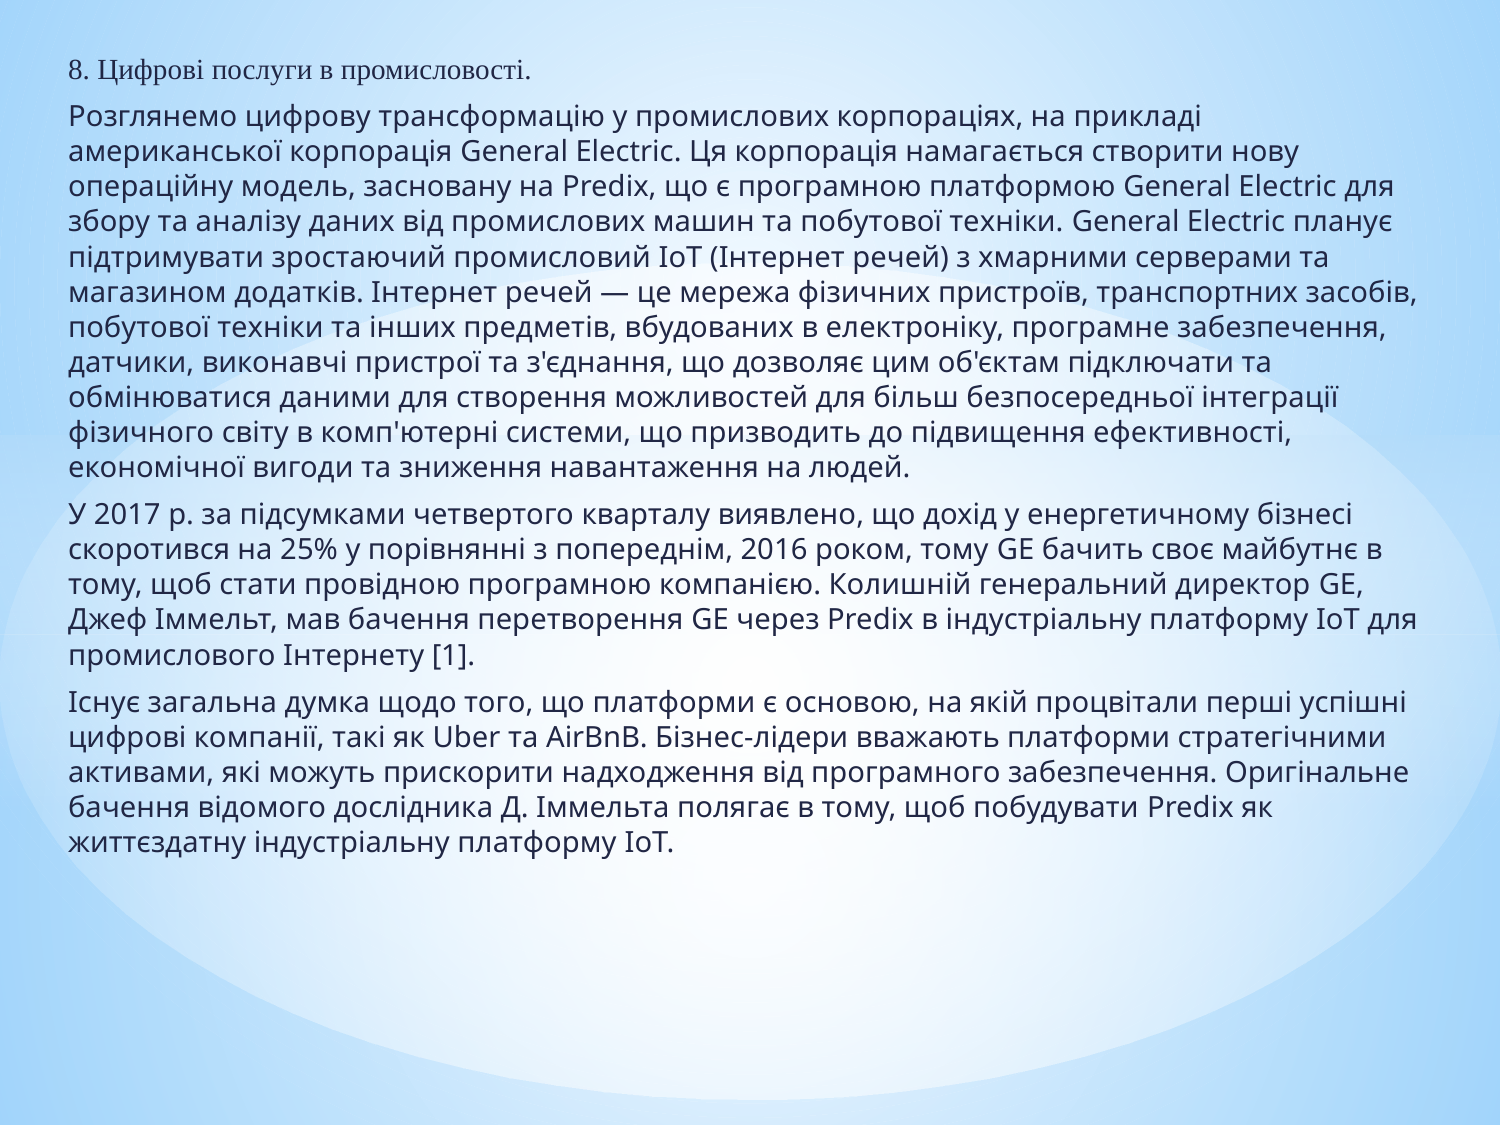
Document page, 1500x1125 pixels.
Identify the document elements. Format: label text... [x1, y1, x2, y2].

subtitle 8. Цифрові послуги в промисловості. Розглянемо цифрову трансформацію у промислових корпораціях, на прикладі американської корпорація General Electric. Ця корпорація намагається створити нову операційну модель, засновану на Predix, що є програмною платформою General Electric для збору та аналізу даних від промислових машин та побутової техніки. General Electric планує підтримувати зростаючий промисловий IoT (Інтернет речей) з хмарними серверами та магазином додатків. Інтернет речей — це мережа фізичних пристроїв, транспортних засобів, побутової техніки та інших предметів, вбудованих в електроніку, програмне забезпечення, датчики, виконавчі пристрої та з'єднання, що дозволяє цим об'єктам підключати та обмінюватися даними для створення можливостей для більш безпосередньої інтеграції фізичного світу в комп'ютерні системи, що призводить до підвищення ефективності, економічної вигоди та зниження навантаження на людей. У 2017 р. за підсумками четвертого кварталу виявлено, що дохід у енергетичному бізнесі скоротився на 25% у порівнянні з попереднім, 2016 роком, тому GE бачить своє майбутнє в тому, щоб стати провідною програмною компанією. Колишній генеральний директор GE, Джеф Іммельт, мав бачення перетворення GE через Predix в індустріальну платформу IoT для промислового Інтернету [1]. Існує загальна думка щодо того, що платформи є основою, на якій процвітали перші успішні цифрові компанії, такі як Uber та AirBnB. Бізнес-лідери вважають платформи стратегічними активами, які можуть прискорити надходження від програмного забезпечення. Оригінальне бачення відомого дослідника Д. Іммельта полягає в тому, щоб побудувати Predix як життєздатну індустріальну платформу IoT. [53, 42, 1436, 1059]
